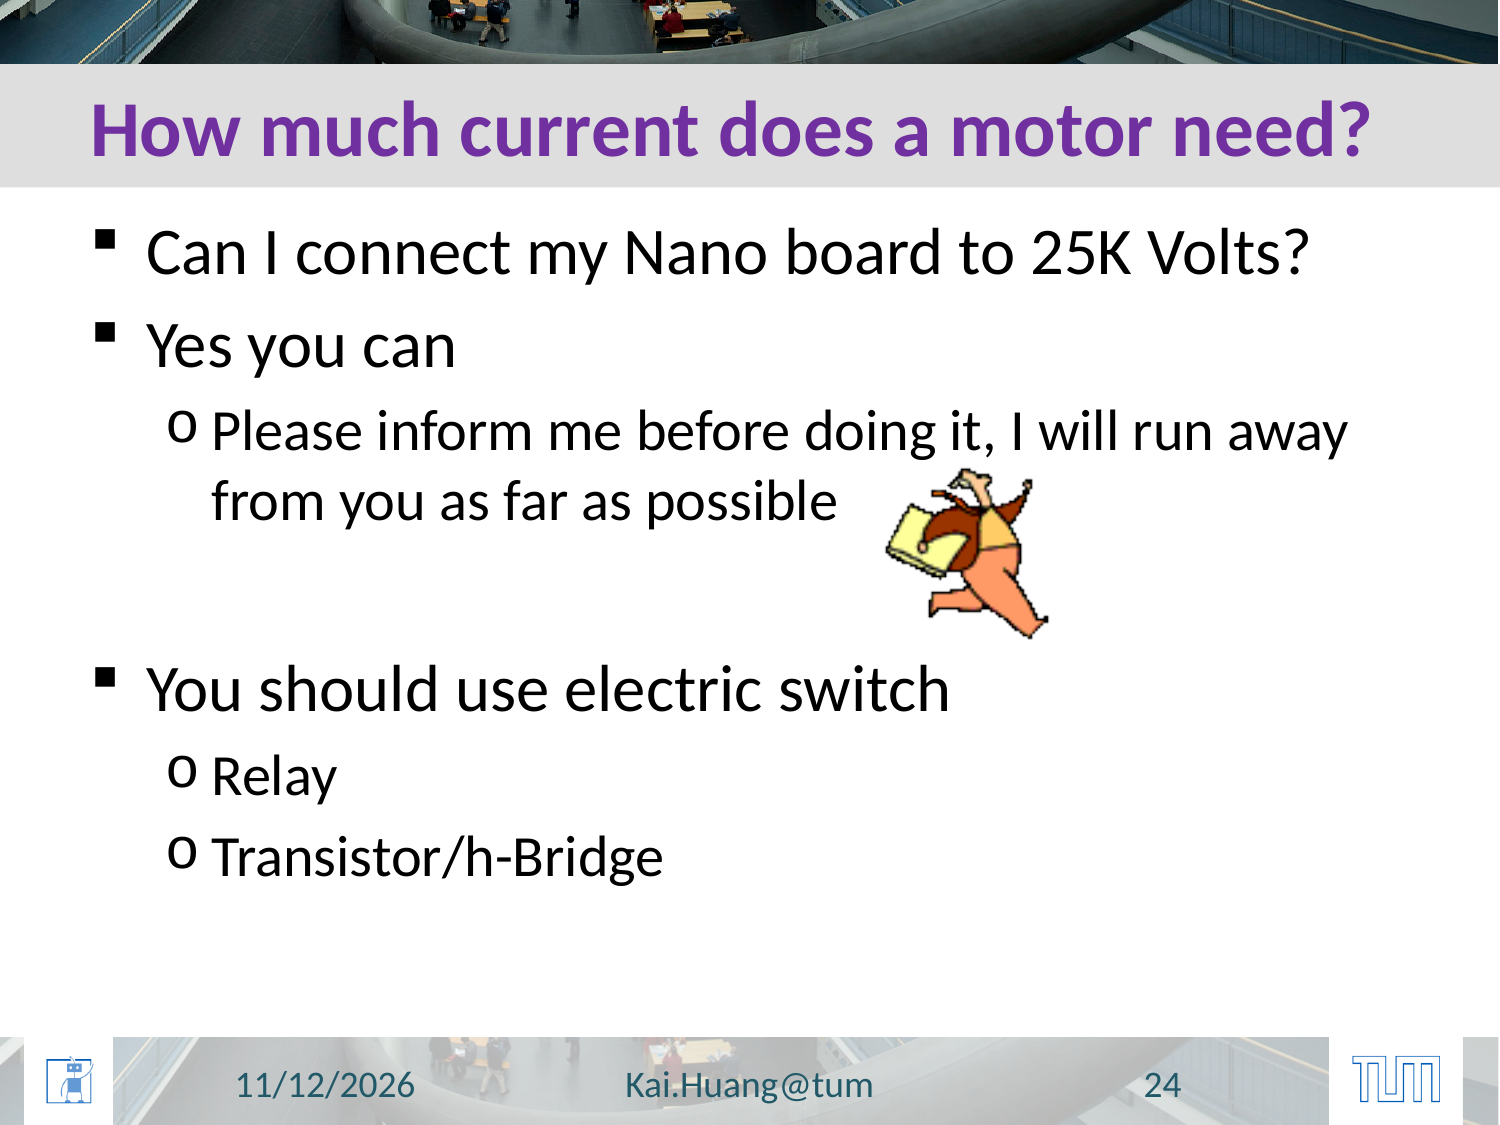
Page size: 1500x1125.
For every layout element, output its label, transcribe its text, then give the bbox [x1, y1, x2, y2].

picture [862, 417, 1063, 651]
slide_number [162, 1052, 488, 1113]
picture [0, 1032, 1500, 1125]
title How much current does a motor need? [75, 62, 1425, 188]
list Can I connect my Nano board to 25K Volts? Yes you can Please inform me before doing it, I will run away from you as far as possible You should use electric switch Relay Transistor/h-Bridge [75, 200, 1425, 1025]
slide_number 24 [1012, 1052, 1313, 1113]
picture [0, 0, 1500, 64]
footer Kai.Huang@tum [512, 1052, 988, 1113]
